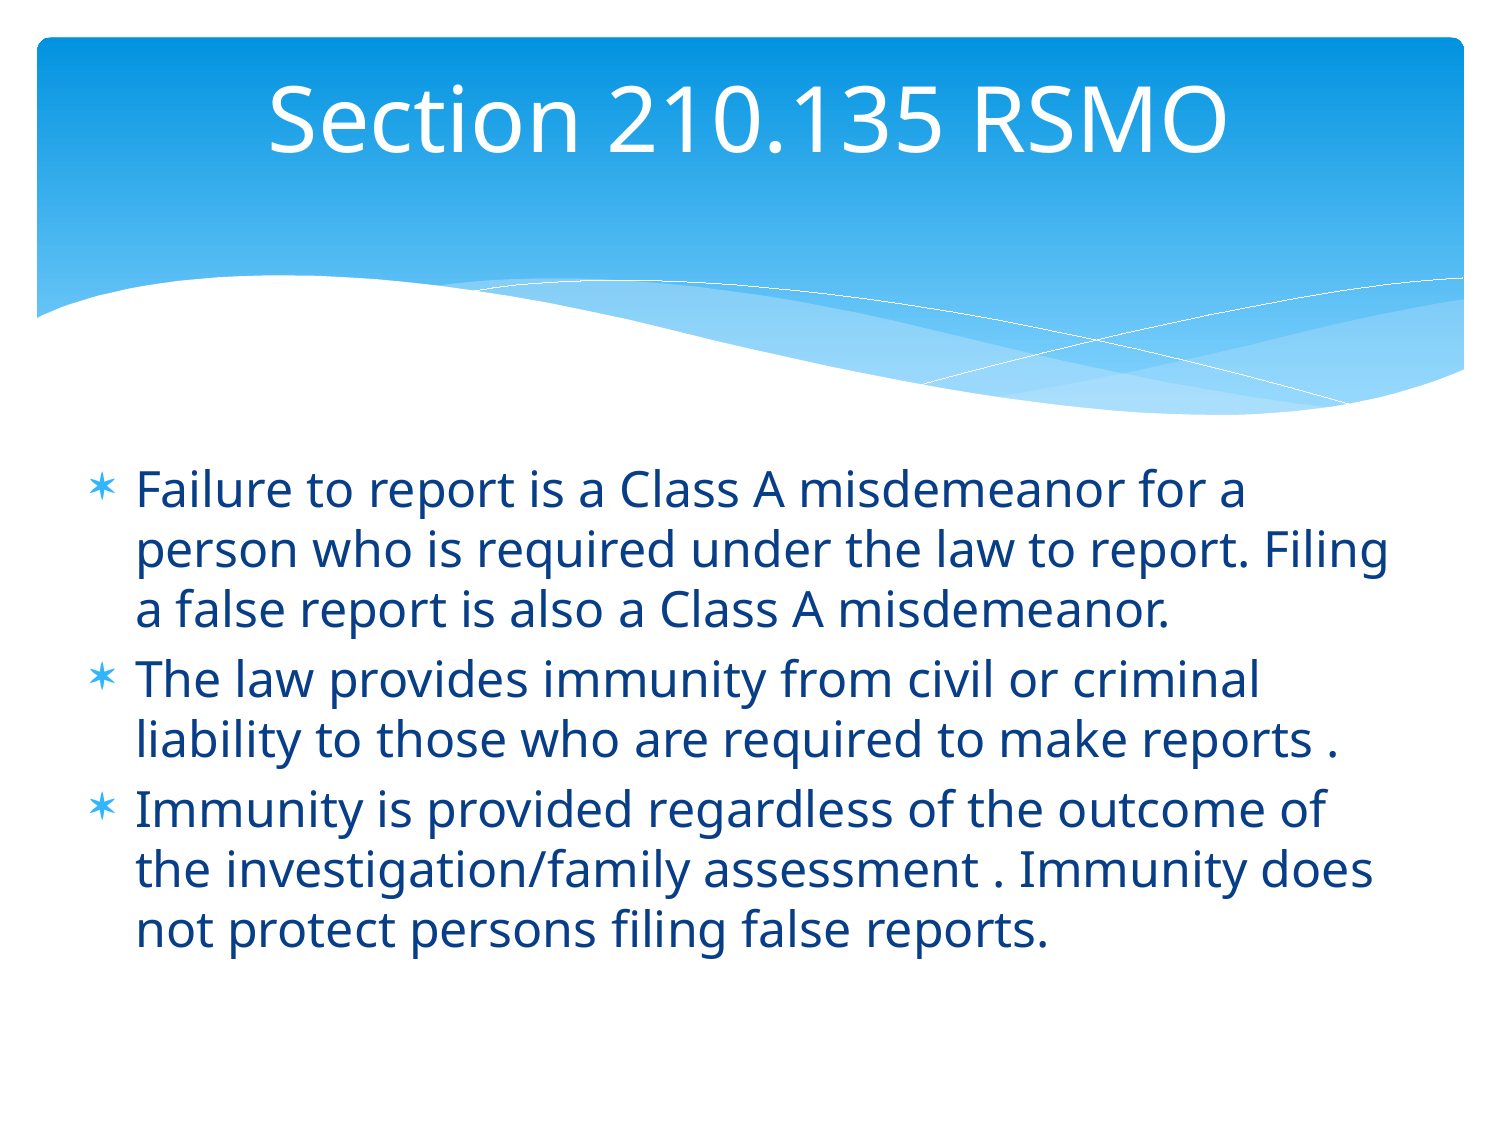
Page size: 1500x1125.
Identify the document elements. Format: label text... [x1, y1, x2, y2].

list Failure to report is a Class A misdemeanor for a person who is required under the law to report. Filing a false report is also a Class A misdemeanor. The law provides immunity from civil or criminal liability to those who are required to make reports . Immunity is provided regardless of the outcome of the investigation/family assessment . Immunity does not protect persons filing false reports. [75, 450, 1425, 1075]
title Section 210.135 RSMO [75, 45, 1425, 188]
